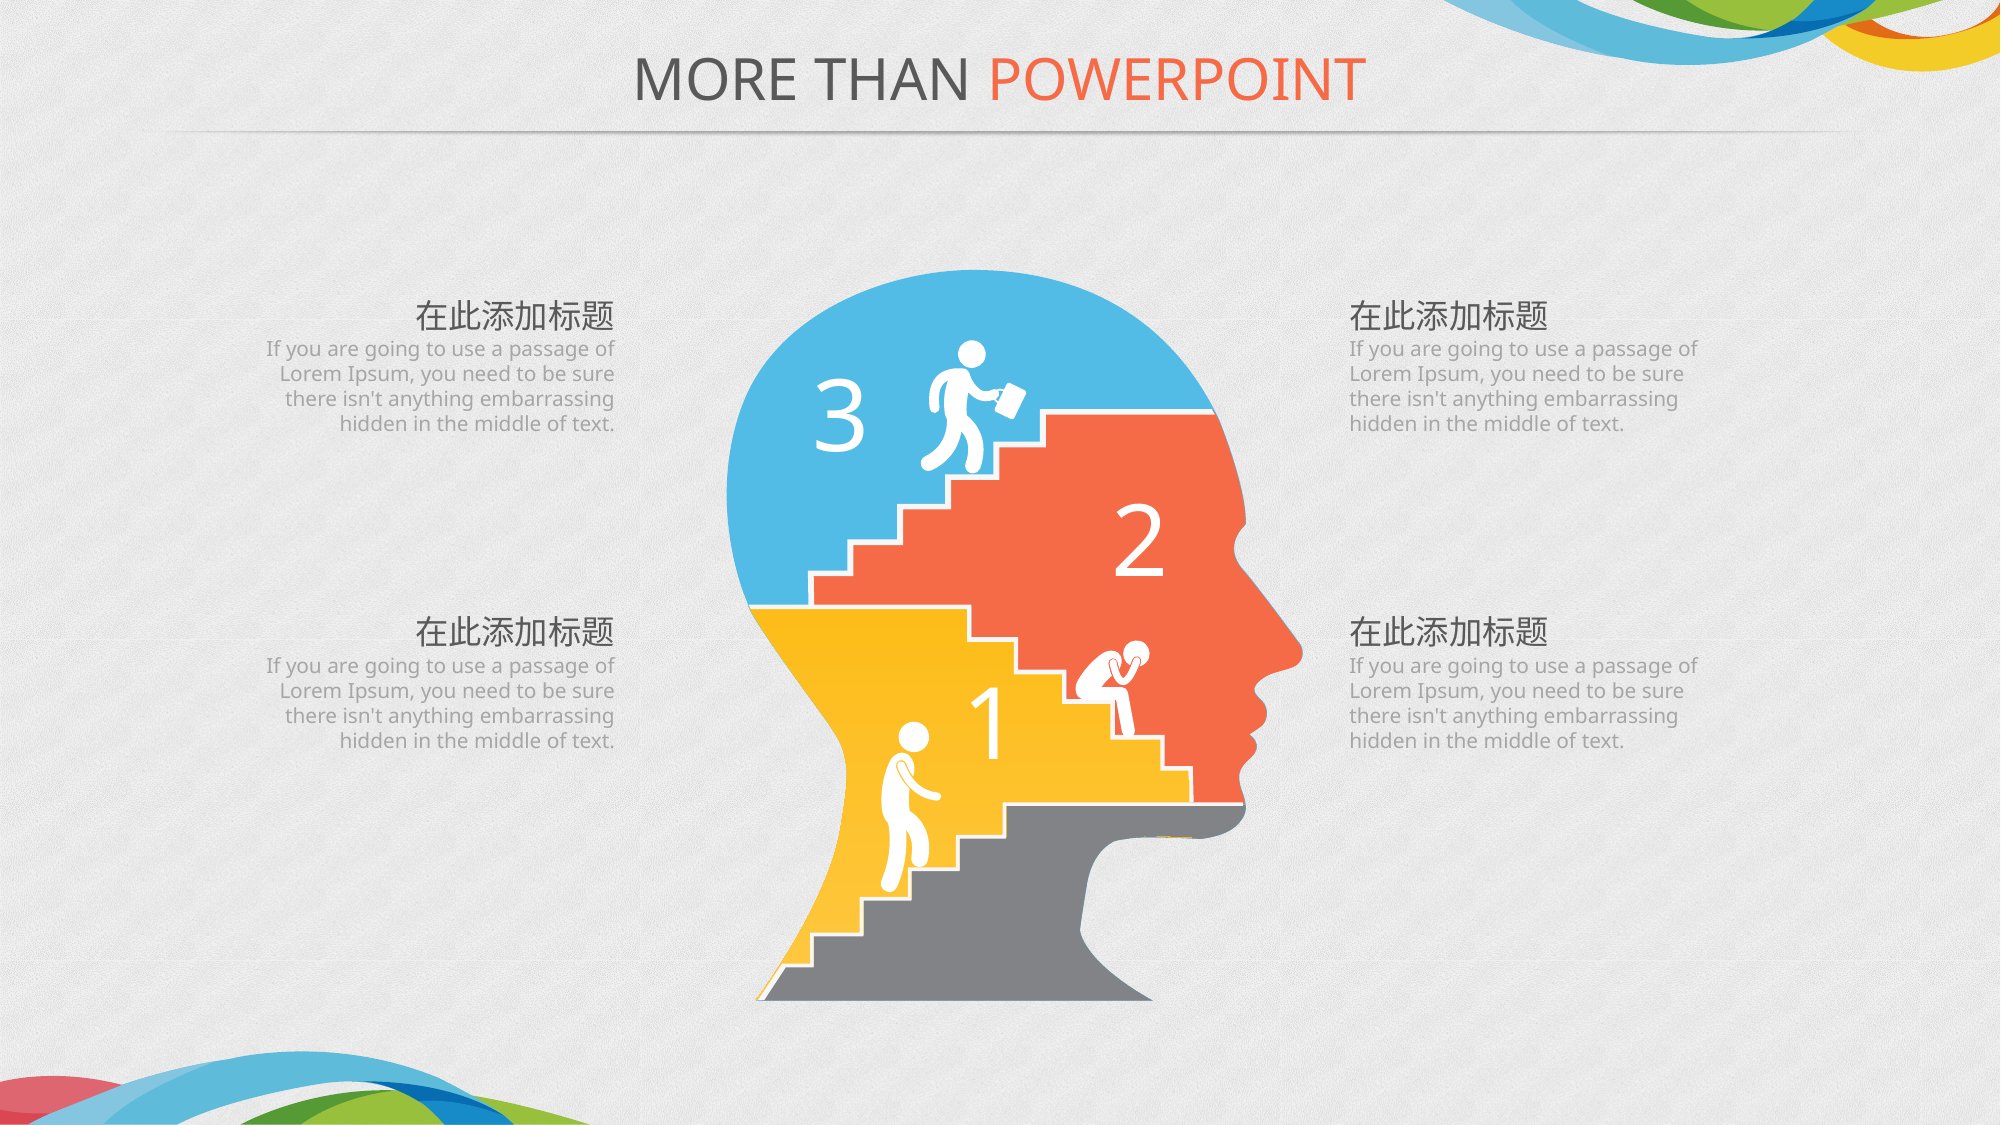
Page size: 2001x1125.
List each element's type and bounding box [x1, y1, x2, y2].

text_box [210, 604, 630, 762]
text_box [210, 287, 630, 445]
picture [124, 131, 1893, 139]
text_box [0, 0, 2000, 1125]
text_box [705, 269, 1309, 1001]
text_box [1334, 287, 1754, 445]
text_box [1334, 604, 1754, 762]
